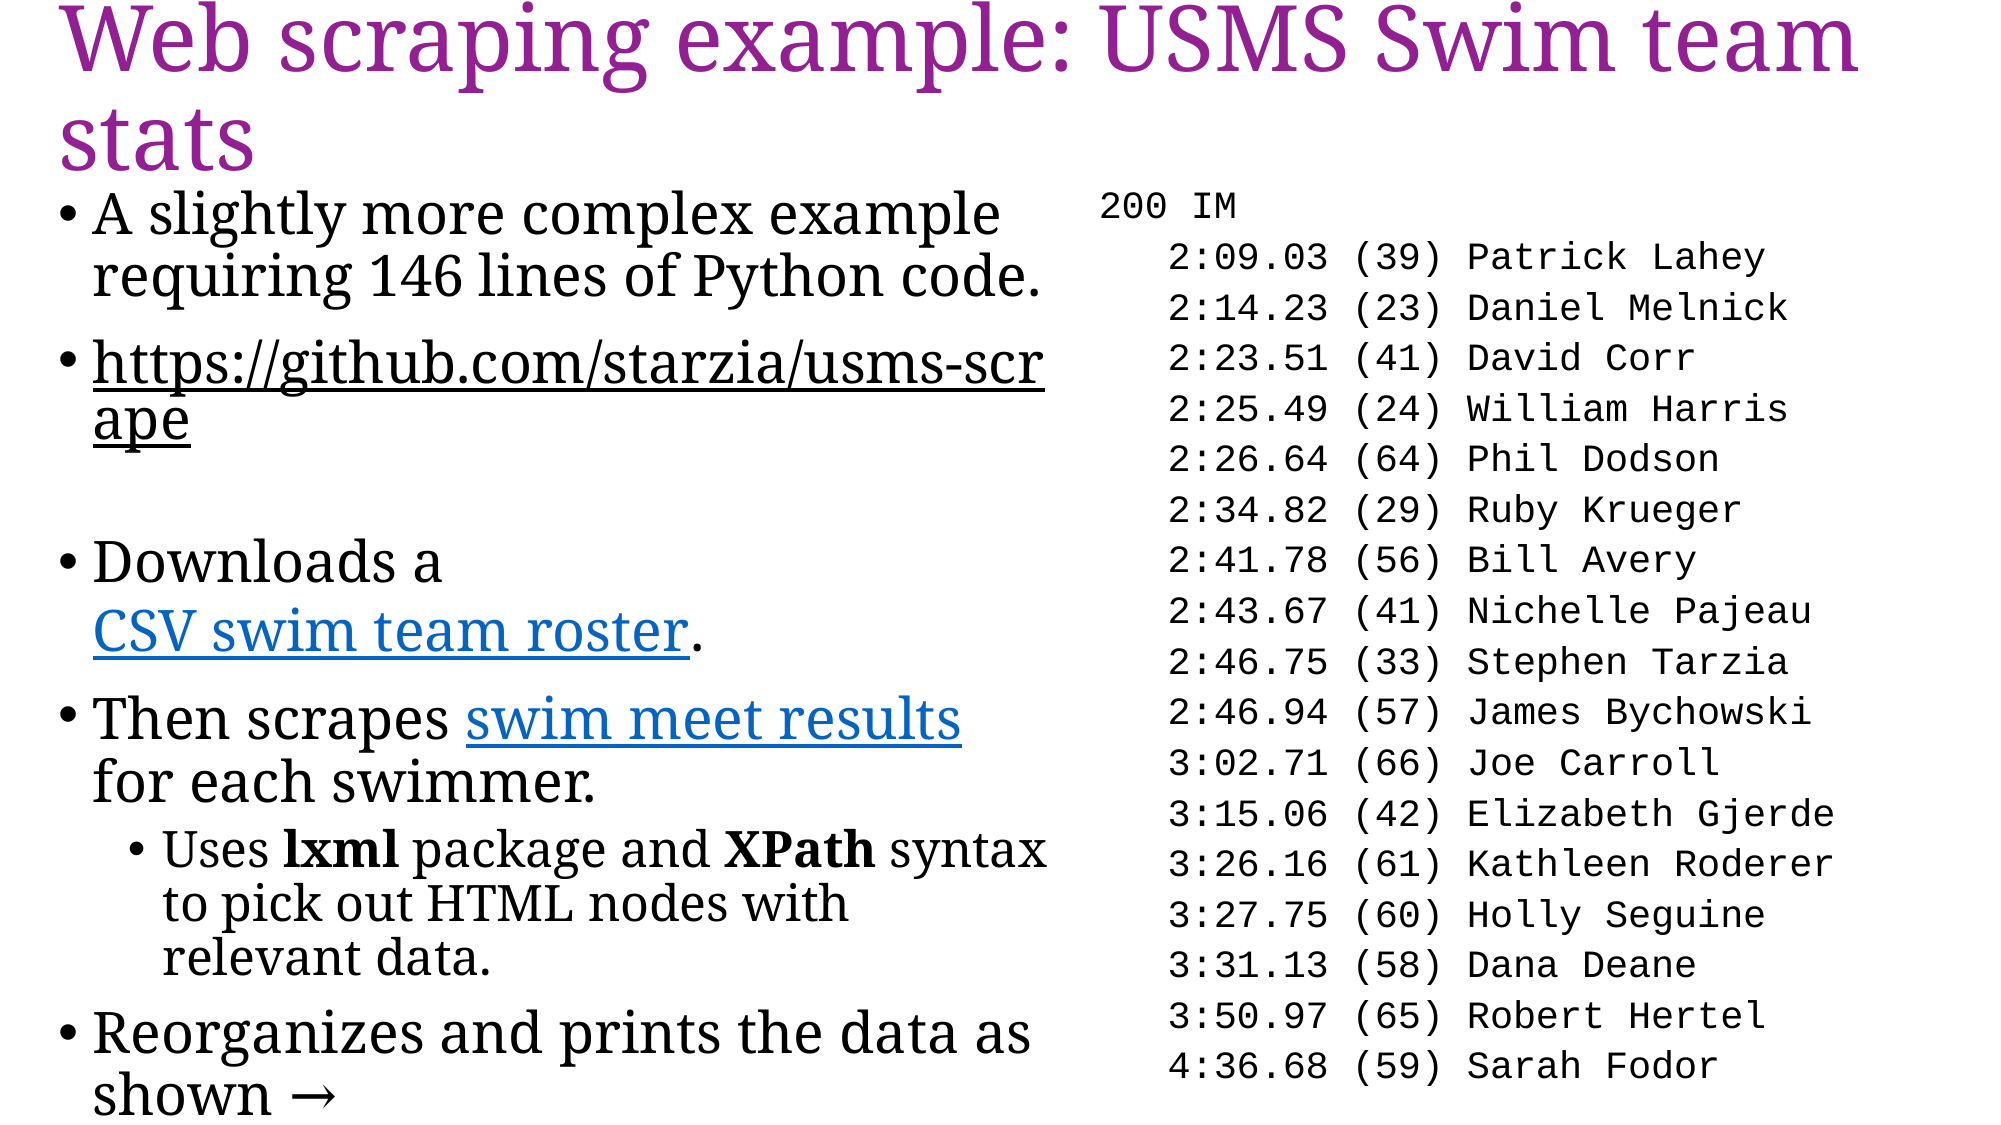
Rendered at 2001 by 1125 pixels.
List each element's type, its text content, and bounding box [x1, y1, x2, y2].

list A slightly more complex example requiring 146 lines of Python code. https://github.com/starzia/usms-scrape Downloads a CSV swim team roster. Then scrapes swim meet results for each swimmer. Uses lxml package and XPath syntax to pick out HTML nodes with relevant data. Reorganizes and prints the data as shown → [43, 177, 1012, 1101]
list 200 IM 2:09.03 (39) Patrick Lahey 2:14.23 (23) Daniel Melnick 2:23.51 (41) David Corr 2:25.49 (24) William Harris 2:26.64 (64) Phil Dodson 2:34.82 (29) Ruby Krueger 2:41.78 (56) Bill Avery 2:43.67 (41) Nichelle Pajeau 2:46.75 (33) Stephen Tarzia 2:46.94 (57) James Bychowski 3:02.71 (66) Joe Carroll 3:15.06 (42) Elizabeth Gjerde 3:26.16 (61) Kathleen Roderer 3:27.75 (60) Holly Seguine 3:31.13 (58) Dana Deane 3:50.97 (65) Robert Hertel 4:36.68 (59) Sarah Fodor [1012, 177, 1953, 1101]
title Web scraping example: USMS Swim team stats [43, 25, 1953, 158]
